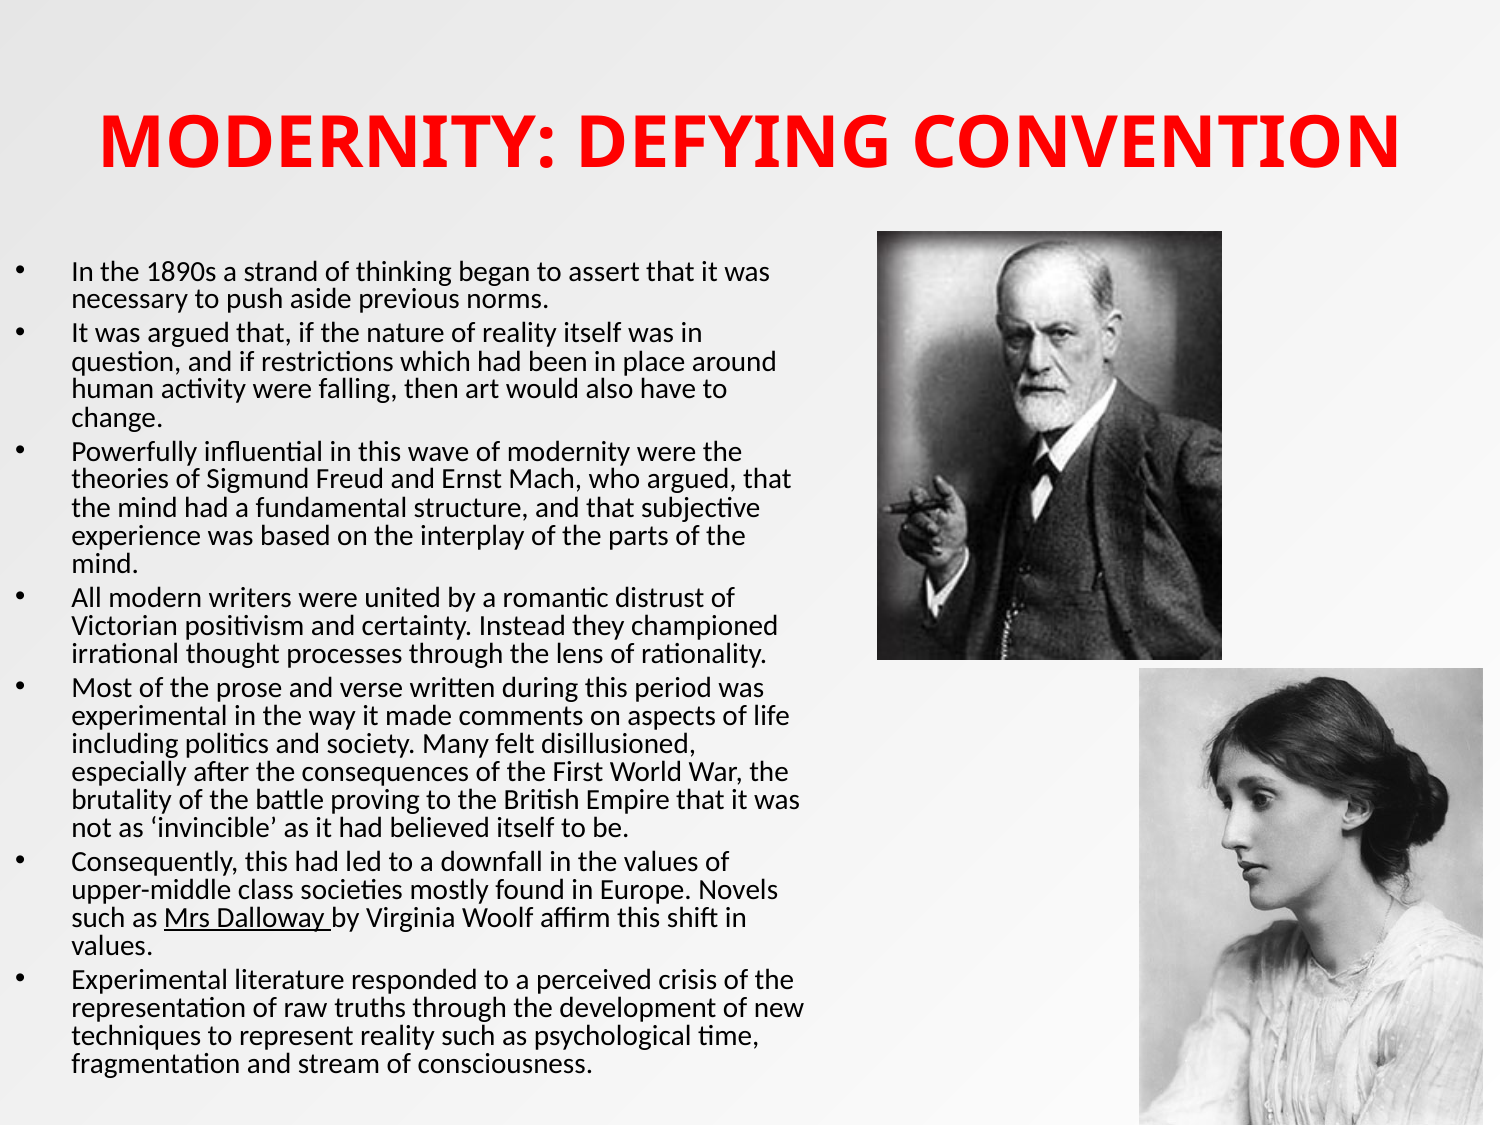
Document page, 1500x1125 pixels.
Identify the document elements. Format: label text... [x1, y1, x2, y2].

picture [1139, 668, 1483, 1125]
title MODERNITY: DEFYING CONVENTION [74, 44, 1426, 233]
list In the 1890s a strand of thinking began to assert that it was necessary to push aside previous norms. It was argued that, if the nature of reality itself was in question, and if restrictions which had been in place around human activity were falling, then art would also have to change. Powerfully influential in this wave of modernity were the theories of Sigmund Freud and Ernst Mach, who argued, that the mind had a fundamental structure, and that subjective experience was based on the interplay of the parts of the mind. All modern writers were united by a romantic distrust of Victorian positivism and certainty. Instead they championed irrational thought processes through the lens of rationality. Most of the prose and verse written during this period was experimental in the way it made comments on aspects of life including politics and society. Many felt disillusioned, especially after the consequences of the First World War, the brutality of the battle proving to the British Empire that it was not as ‘invincible’ as it had believed itself to be. Consequently, this had led to a downfall in the values of upper-middle class societies mostly found in Europe. Novels such as Mrs Dalloway by Virginia Woolf affirm this shift in values. Experimental literature responded to a perceived crisis of the representation of raw truths through the development of new techniques to represent reality such as psychological time, fragmentation and stream of consciousness. [0, 250, 822, 1125]
picture [877, 231, 1223, 660]
